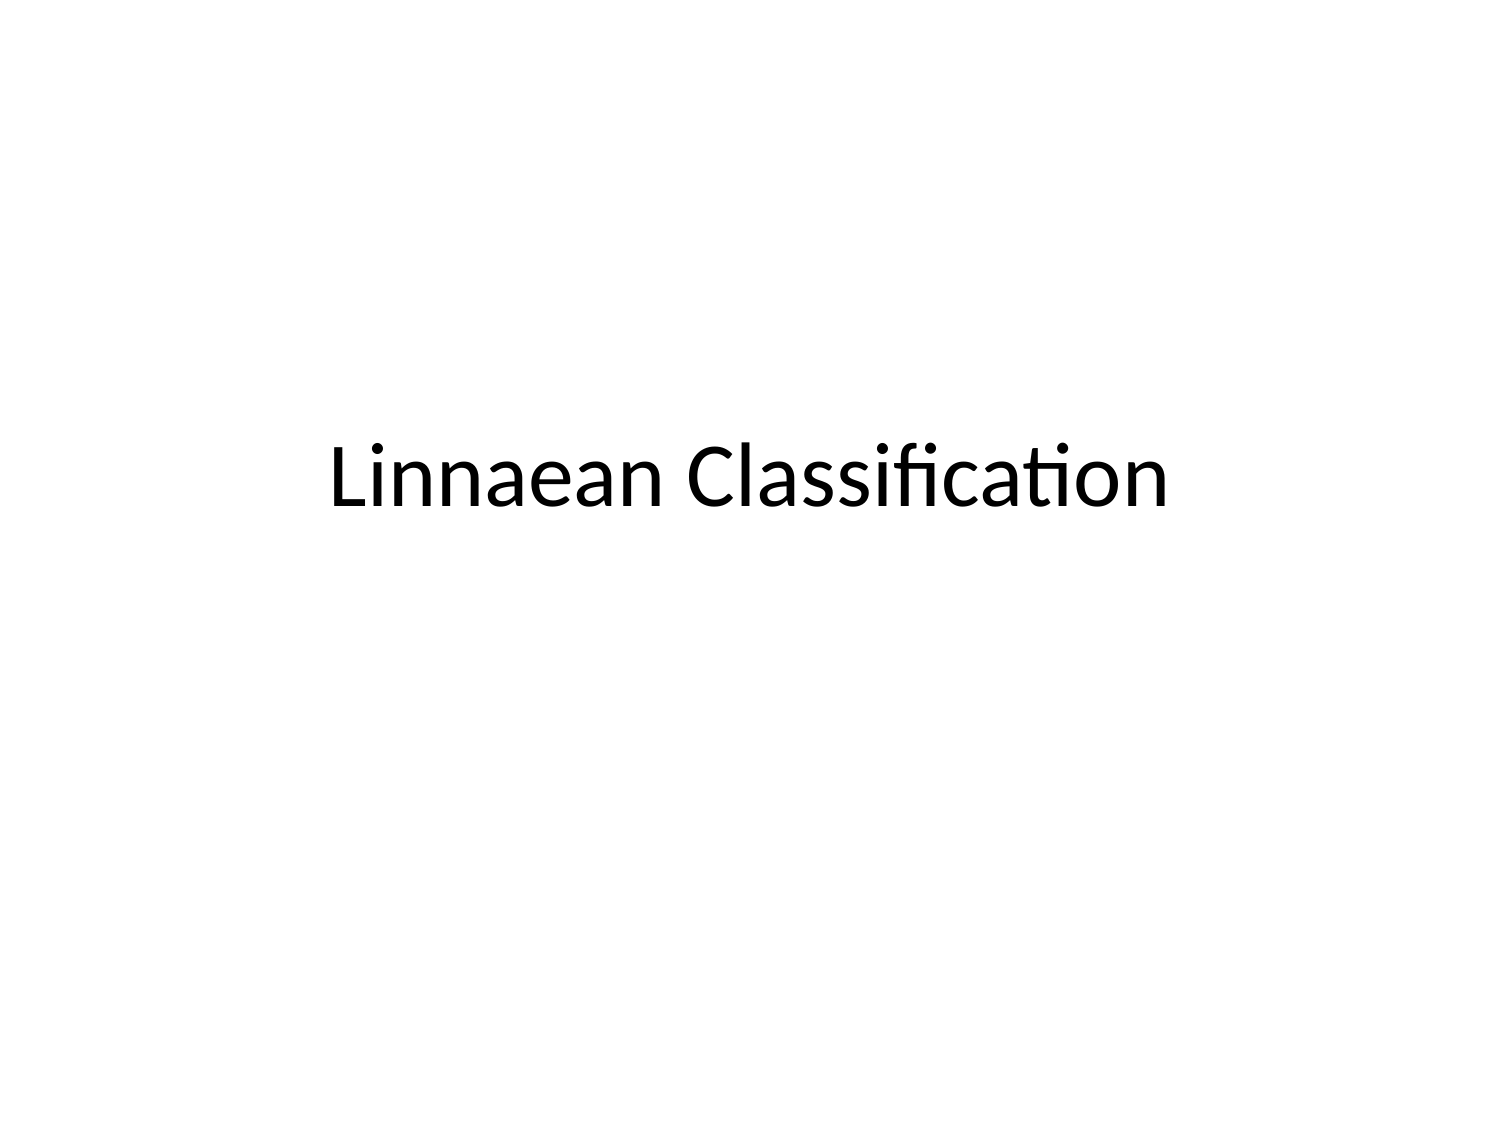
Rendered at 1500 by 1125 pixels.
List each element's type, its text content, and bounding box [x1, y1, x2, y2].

title Linnaean Classification [112, 349, 1388, 591]
